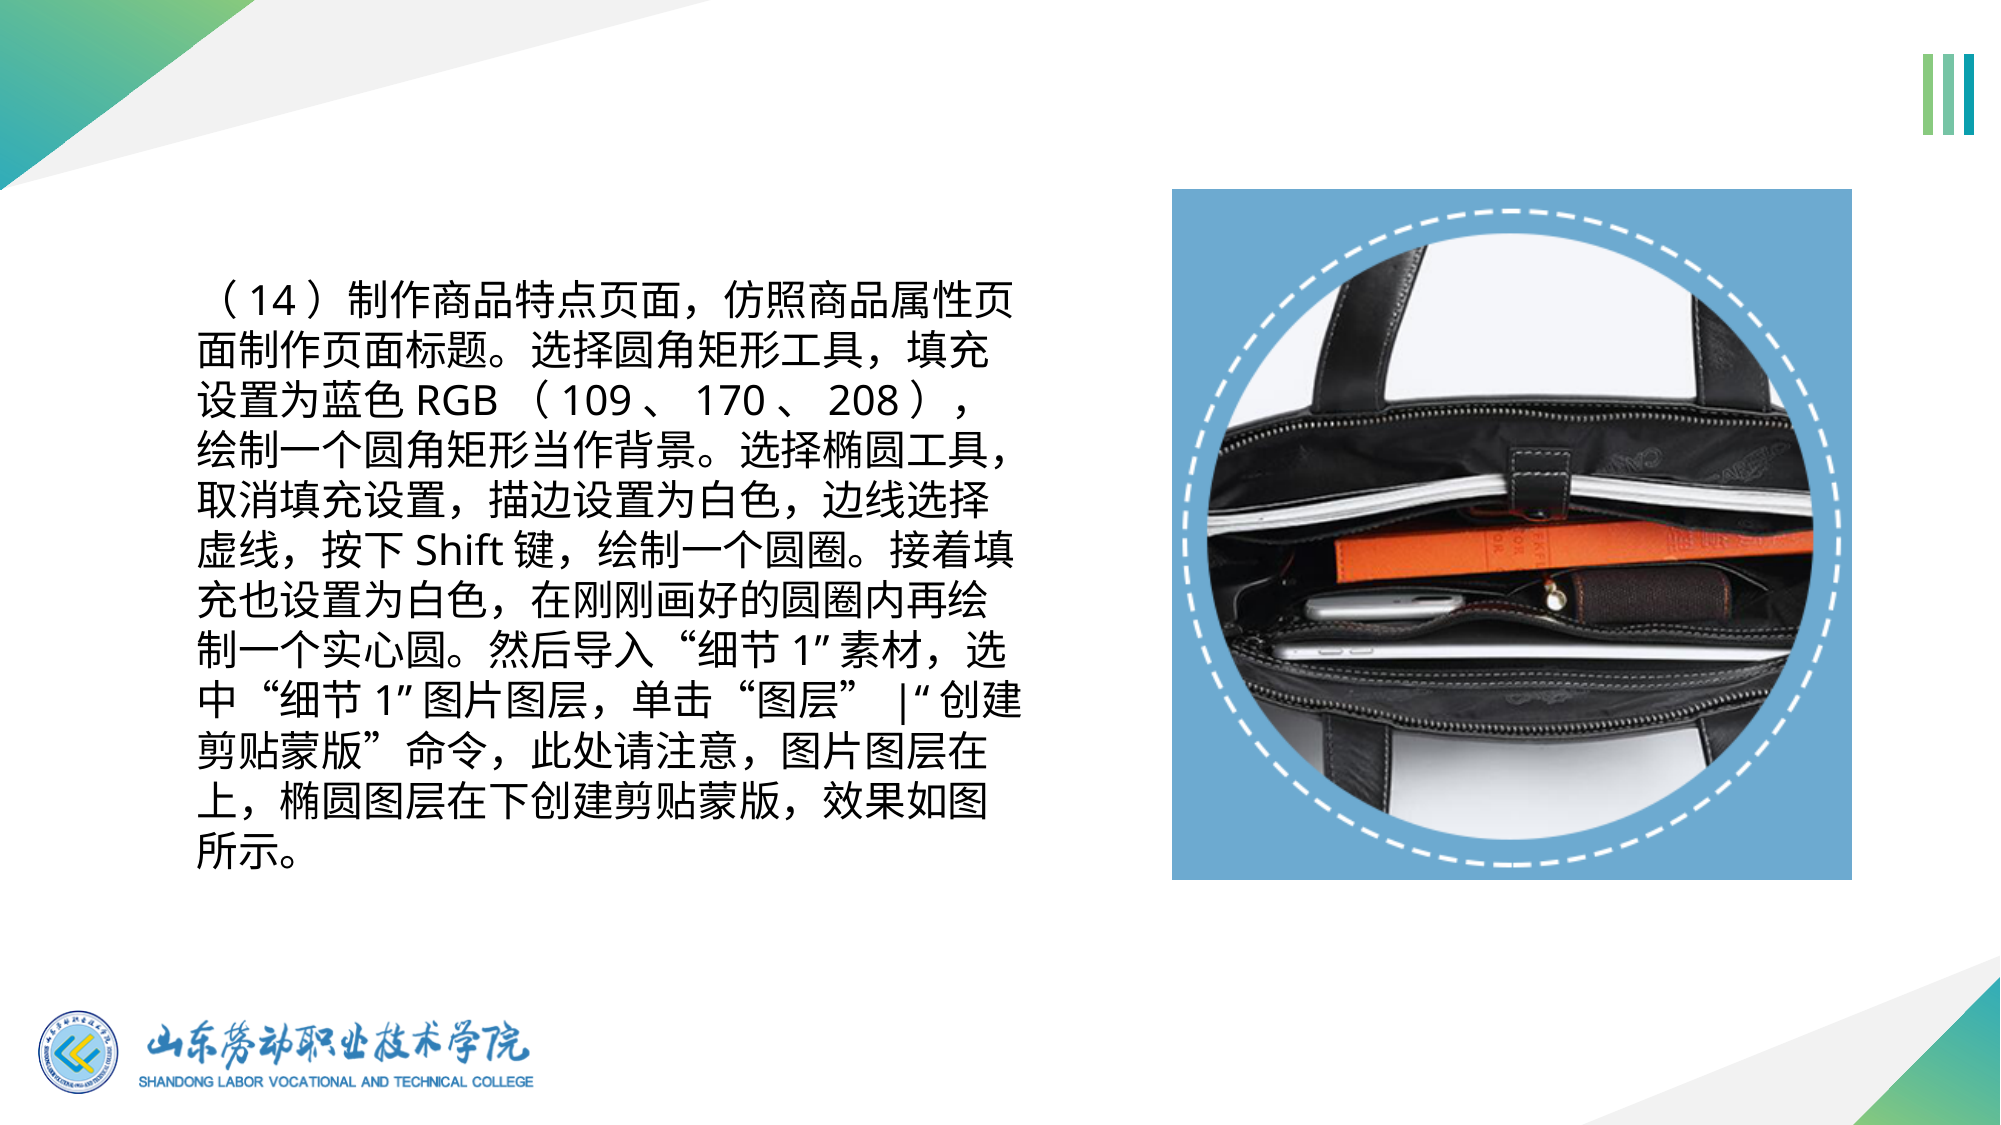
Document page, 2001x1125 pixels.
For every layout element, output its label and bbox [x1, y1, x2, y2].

text_box [1928, 54, 1969, 136]
text_box [0, 0, 2000, 1125]
picture [1172, 189, 1852, 880]
picture [38, 1010, 550, 1094]
